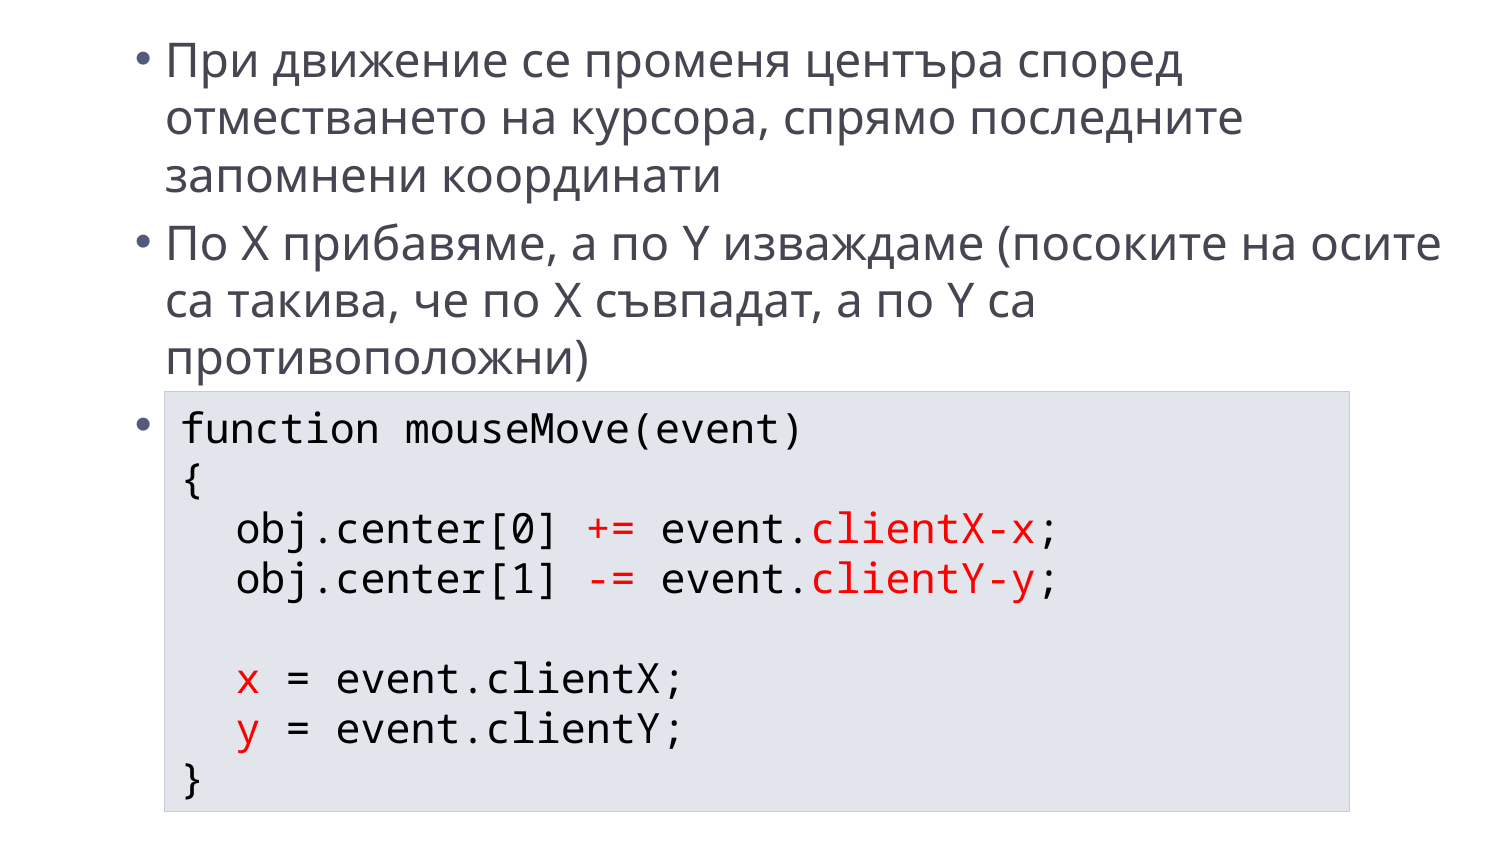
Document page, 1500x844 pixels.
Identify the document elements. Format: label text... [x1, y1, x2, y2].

list При движение се променя центъра според отместването на курсора, спрямо последните запомнени координати По X прибавяме, а по Y изваждаме (посоките на осите са такива, че по X съвпадат, а по Y са противоположни) Запомняме последните x и y [75, 21, 1475, 835]
text_box function mouseMove(event) { obj.center[0] += event.clientX-x; obj.center[1] -= event.clientY-y; x = event.clientX; y = event.clientY; } [164, 391, 1350, 812]
